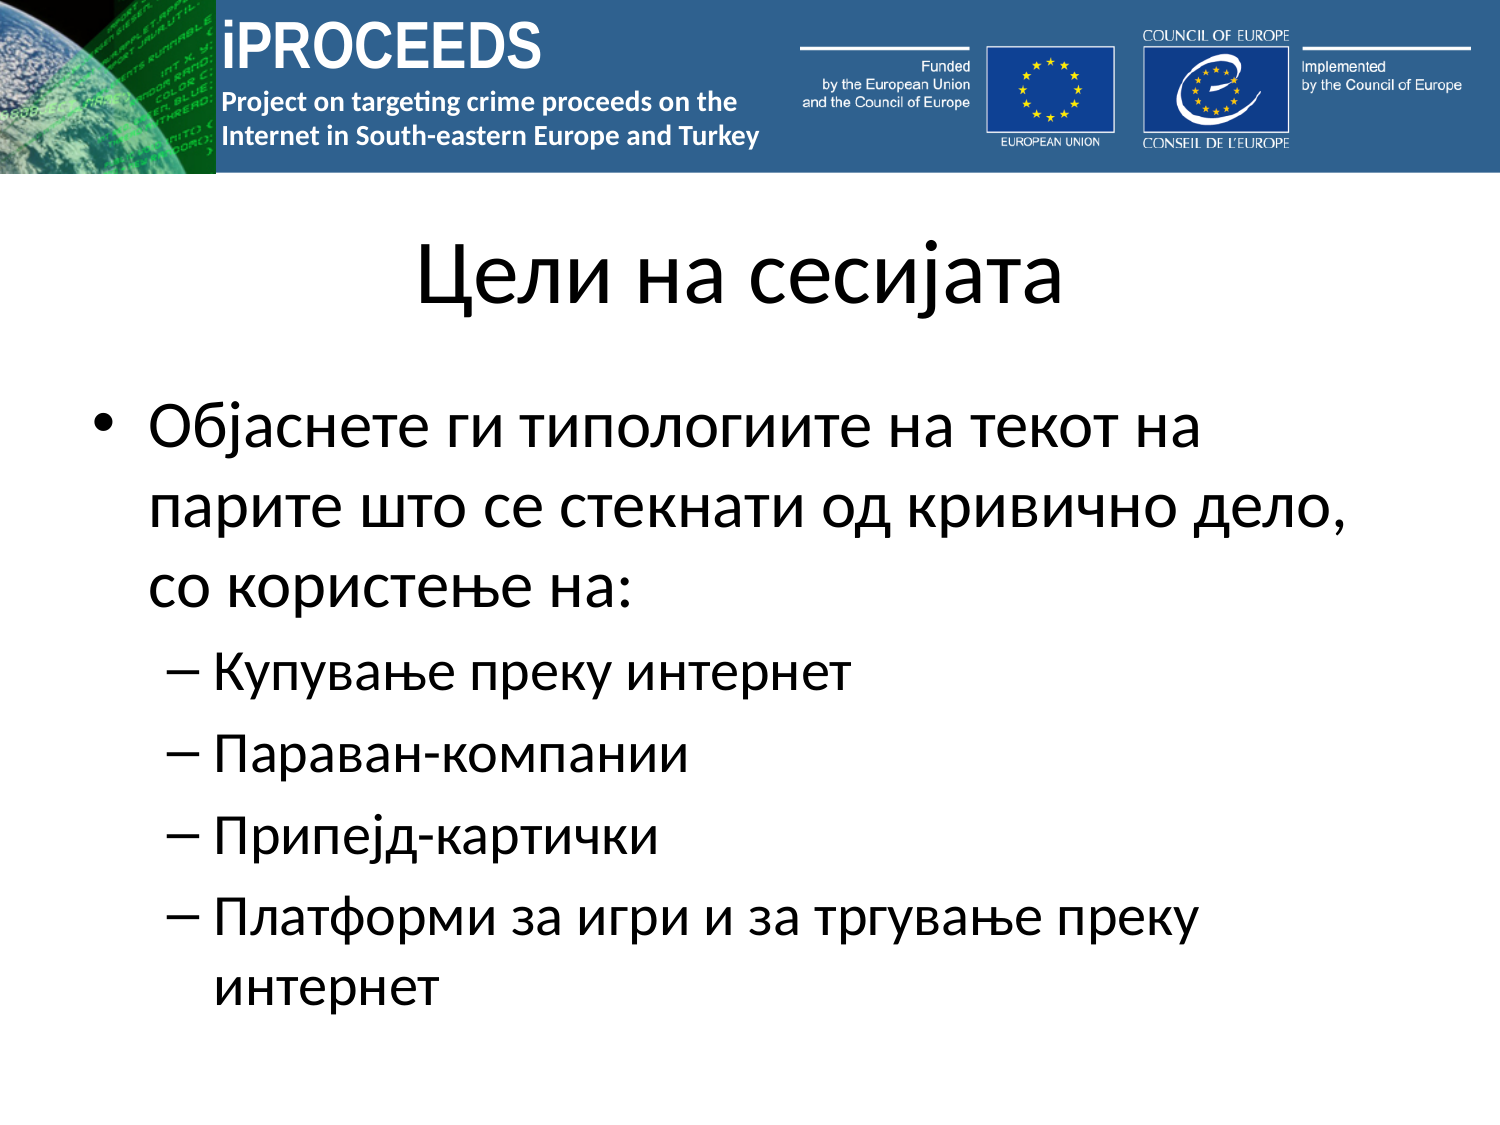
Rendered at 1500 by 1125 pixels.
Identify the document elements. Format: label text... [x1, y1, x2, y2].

title Цели на сесијата [76, 172, 1427, 361]
picture [0, 0, 216, 174]
list Објаснете ги типологиите на текот на парите што се стекнати од кривично дело, со користење на: Купување преку интернет Параван-компании Припејд-картички Платформи за игри и за тргување преку интернет [76, 373, 1427, 1017]
picture [800, 30, 1471, 148]
